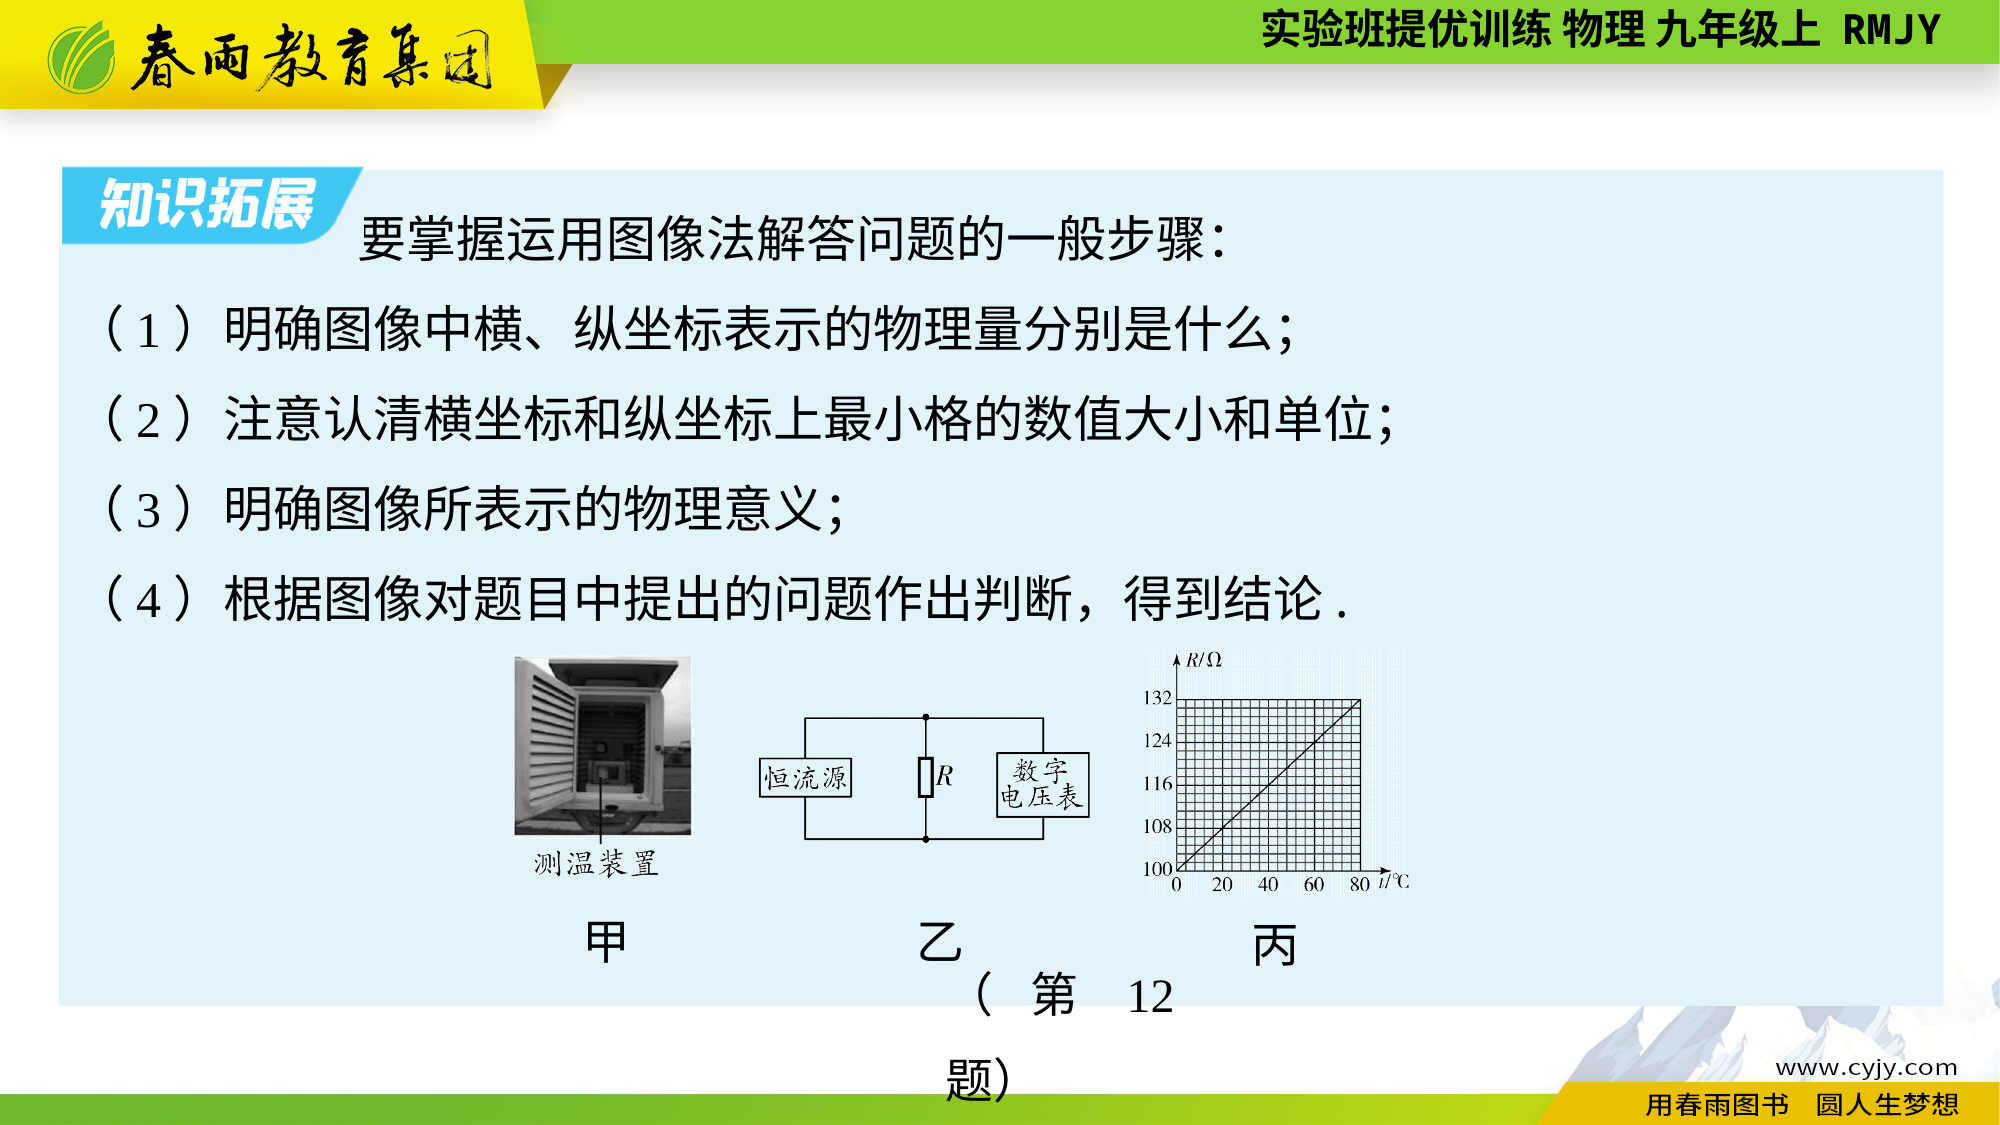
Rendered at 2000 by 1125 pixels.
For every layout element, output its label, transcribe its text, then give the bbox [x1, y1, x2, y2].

text_box 甲 [567, 891, 646, 977]
text_box （第12题） [931, 928, 1201, 1030]
text_box 乙 [901, 875, 980, 977]
text_box 要掌握运用图像法解答问题的一般步骤： （1）明确图像中横、纵坐标表示的物理量分别是什么； （2）注意认清横坐标和纵坐标上最小格的数值大小和单位； （3）明确图像所表示的物理意义； （4）根据图像对题目中提出的问题作出判断，得到结论. [59, 169, 1944, 1006]
picture [0, 0, 2000, 1125]
text_box 丙 [1236, 906, 1315, 980]
